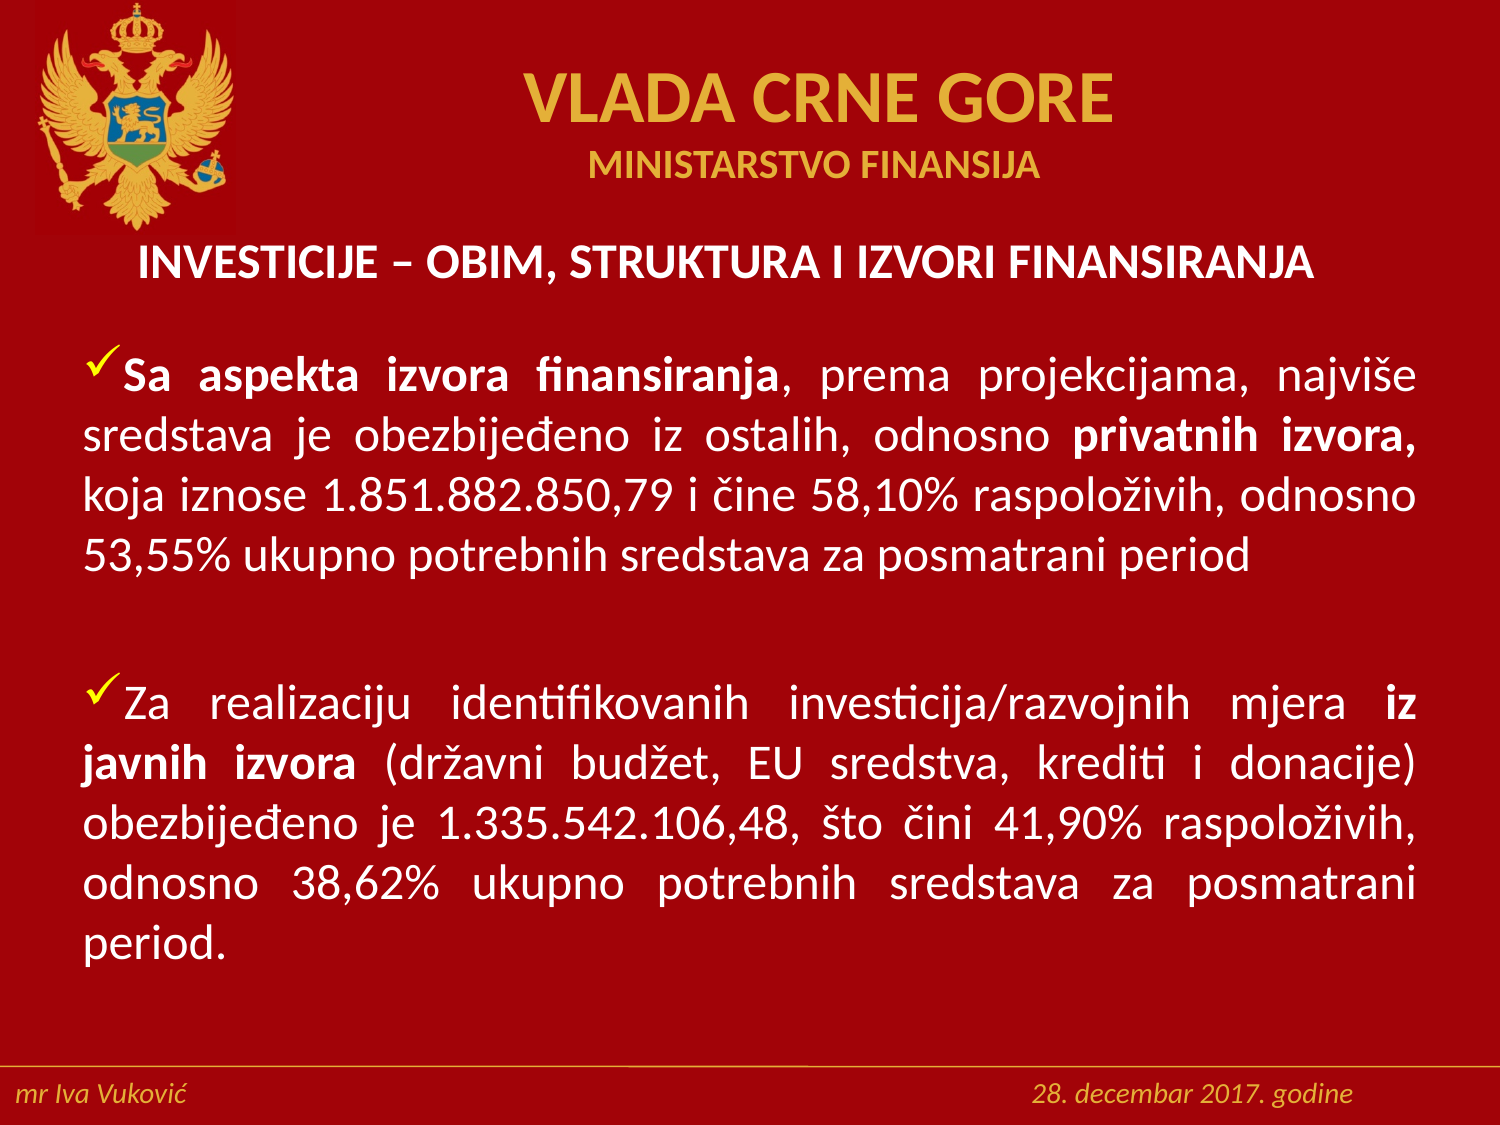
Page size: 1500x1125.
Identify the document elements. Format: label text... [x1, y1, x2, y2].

picture [34, 0, 237, 235]
text_box Sa aspekta izvora finansiranja, prema projekcijama, najviše sredstava je obezbijeđeno iz ostalih, odnosno privatnih izvora, koja iznose 1.851.882.850,79 i čine 58,10% raspoloživih, odnosno 53,55% ukupno potrebnih sredstava za posmatrani period Za realizaciju identifikovanih investicija/razvojnih mjera iz javnih izvora (državni budžet, EU sredstva, krediti i donacije) obezbijeđeno je 1.335.542.106,48, što čini 41,90% raspoloživih, odnosno 38,62% ukupno potrebnih sredstava za posmatrani period. [67, 334, 1433, 1064]
text_box INVESTICIJE – OBIM, STRUKTURA I IZVORI FINANSIRANJA [35, 221, 1418, 296]
subtitle mr Iva Vuković 28. decembar 2017. godine [0, 1072, 1500, 1125]
title VLADA CRNE GORE Ministarstvo finansija [238, 0, 1383, 221]
